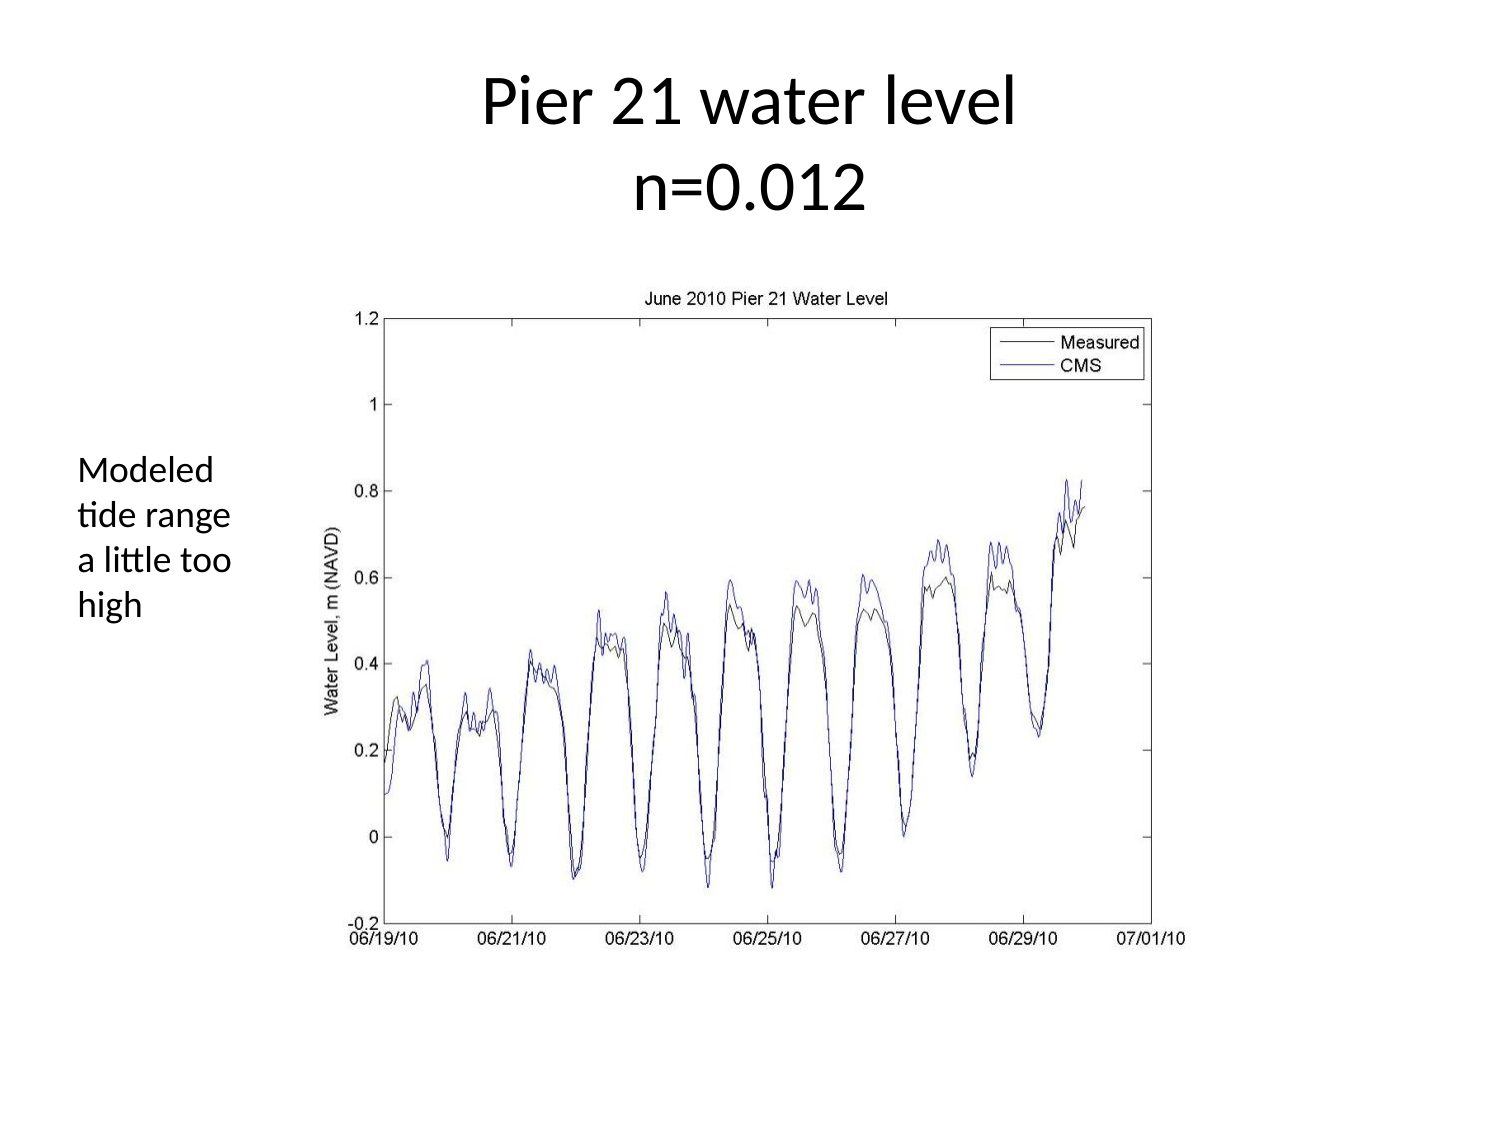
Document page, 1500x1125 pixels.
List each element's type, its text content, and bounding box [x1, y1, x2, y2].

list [254, 262, 1246, 1006]
title Pier 21 water level n=0.012 [75, 45, 1425, 233]
text_box Modeled tide range a little too high [62, 437, 249, 633]
